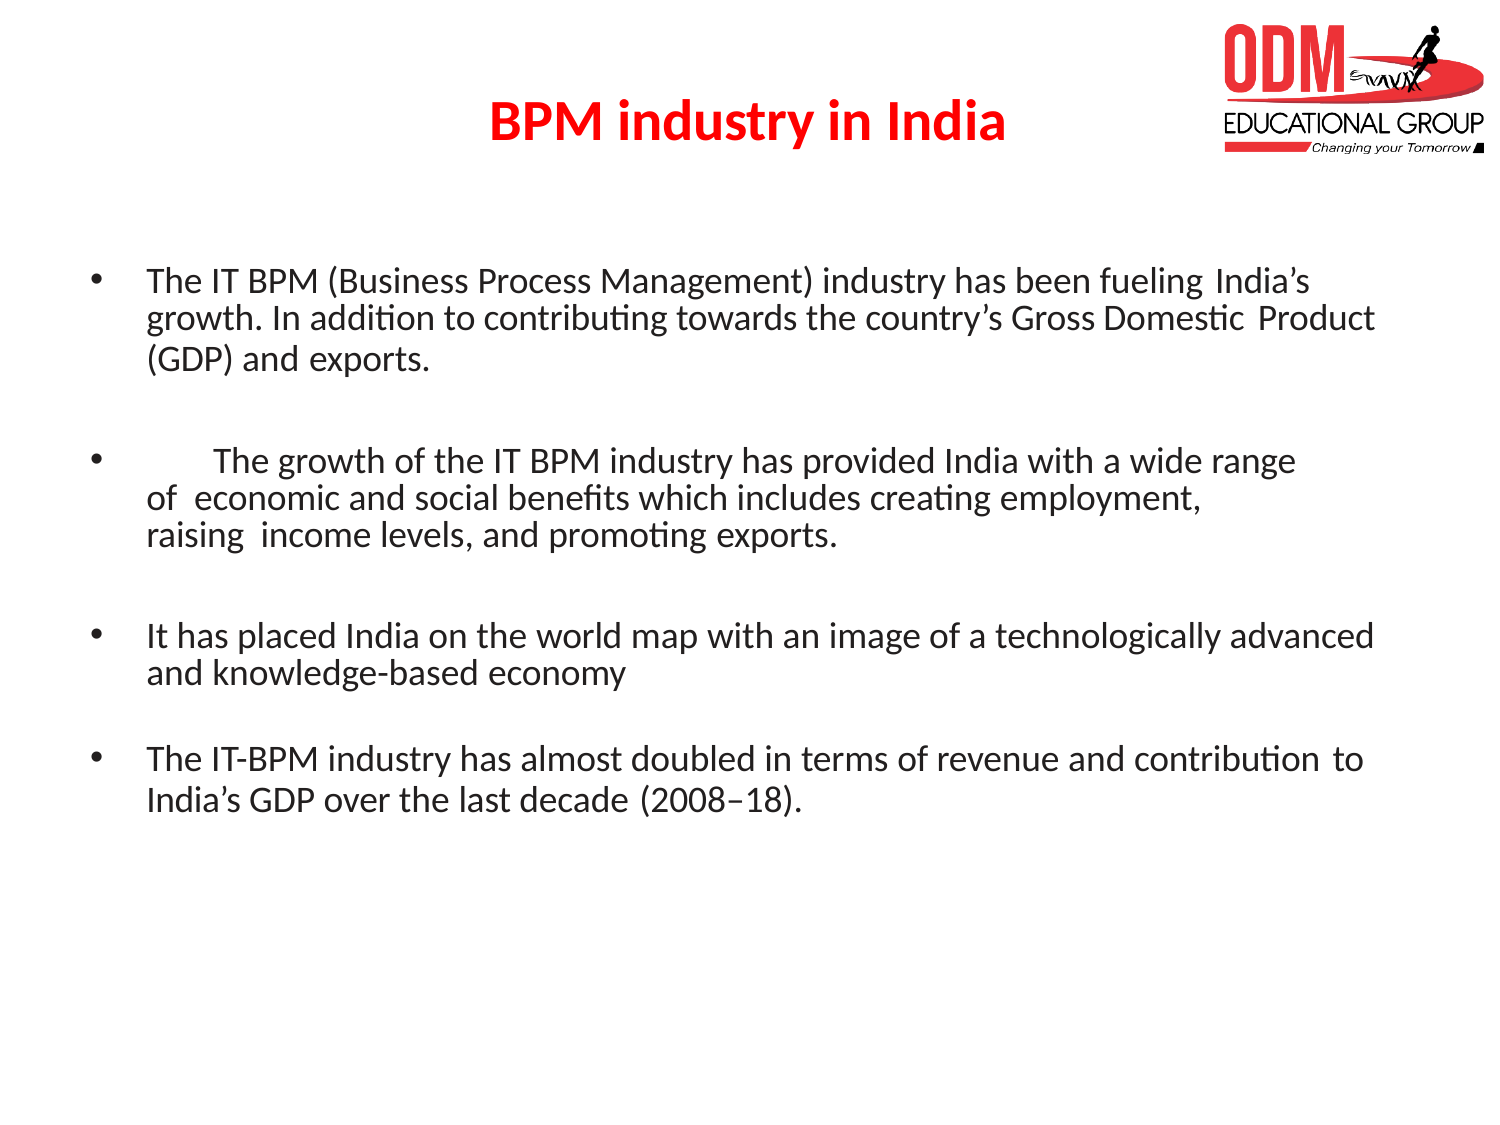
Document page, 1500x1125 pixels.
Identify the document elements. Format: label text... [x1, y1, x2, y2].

title BPM industry in India [487, 80, 1013, 258]
text_box The IT BPM (Business Process Management) industry has been fueling India’s growth. In addition to contributing towards the country’s Gross Domestic Product (GDP) and exports. The growth of the IT BPM industry has provided India with a wide range of economic and social benefits which includes creating employment, raising income levels, and promoting exports. It has placed India on the world map with an image of a technologically advanced and knowledge-based economy The IT-BPM industry has almost doubled in terms of revenue and contribution to India’s GDP over the last decade (2008–18). [87, 258, 1397, 820]
text_box [1224, 24, 1484, 154]
